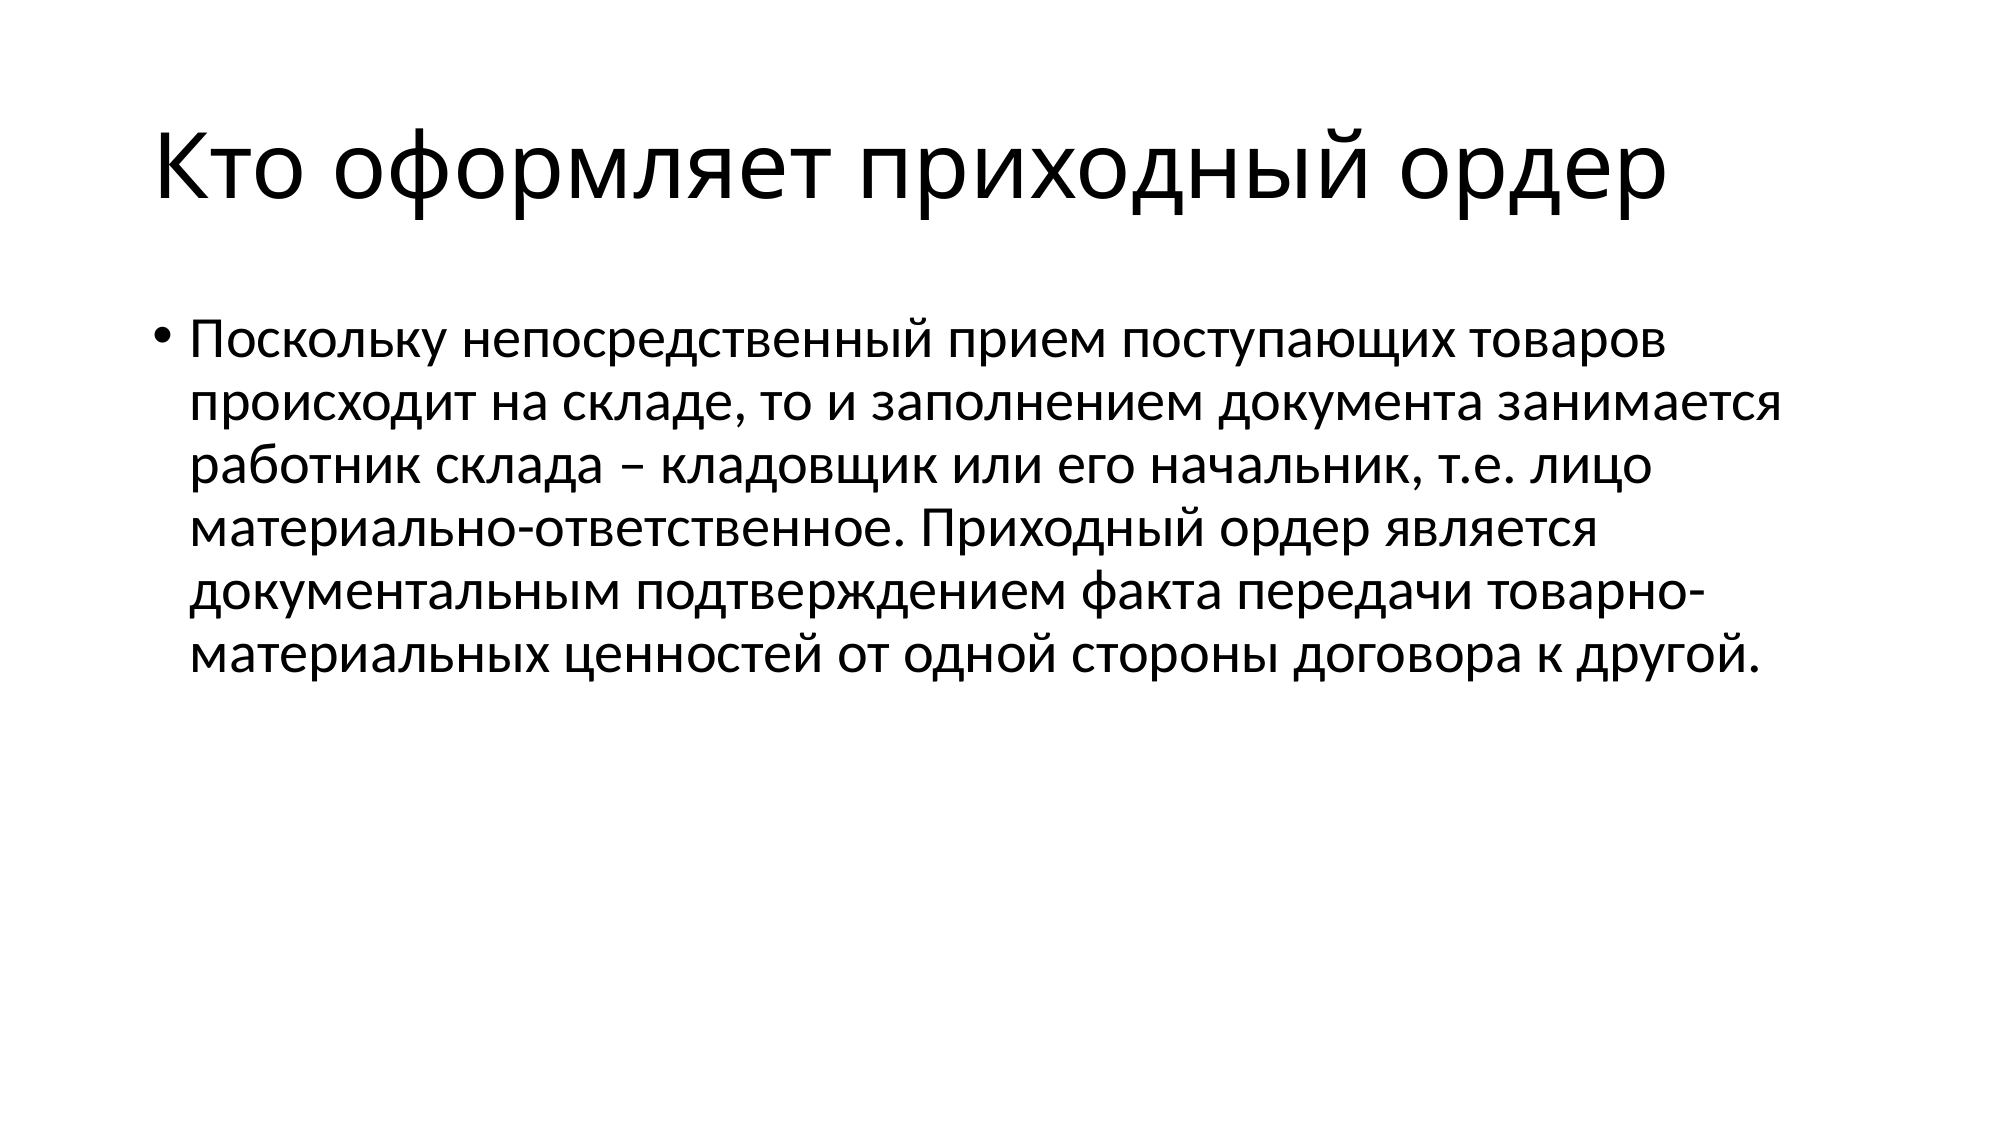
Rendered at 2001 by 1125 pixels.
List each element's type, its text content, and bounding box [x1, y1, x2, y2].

title Кто оформляет приходный ордер [137, 59, 1863, 278]
list Поскольку непосредственный прием поступающих товаров происходит на складе, то и заполнением документа занимается работник склада – кладовщик или его начальник, т.е. лицо материально-ответственное. Приходный ордер является документальным подтверждением факта передачи товарно-материальных ценностей от одной стороны договора к другой. [137, 299, 1863, 1014]
